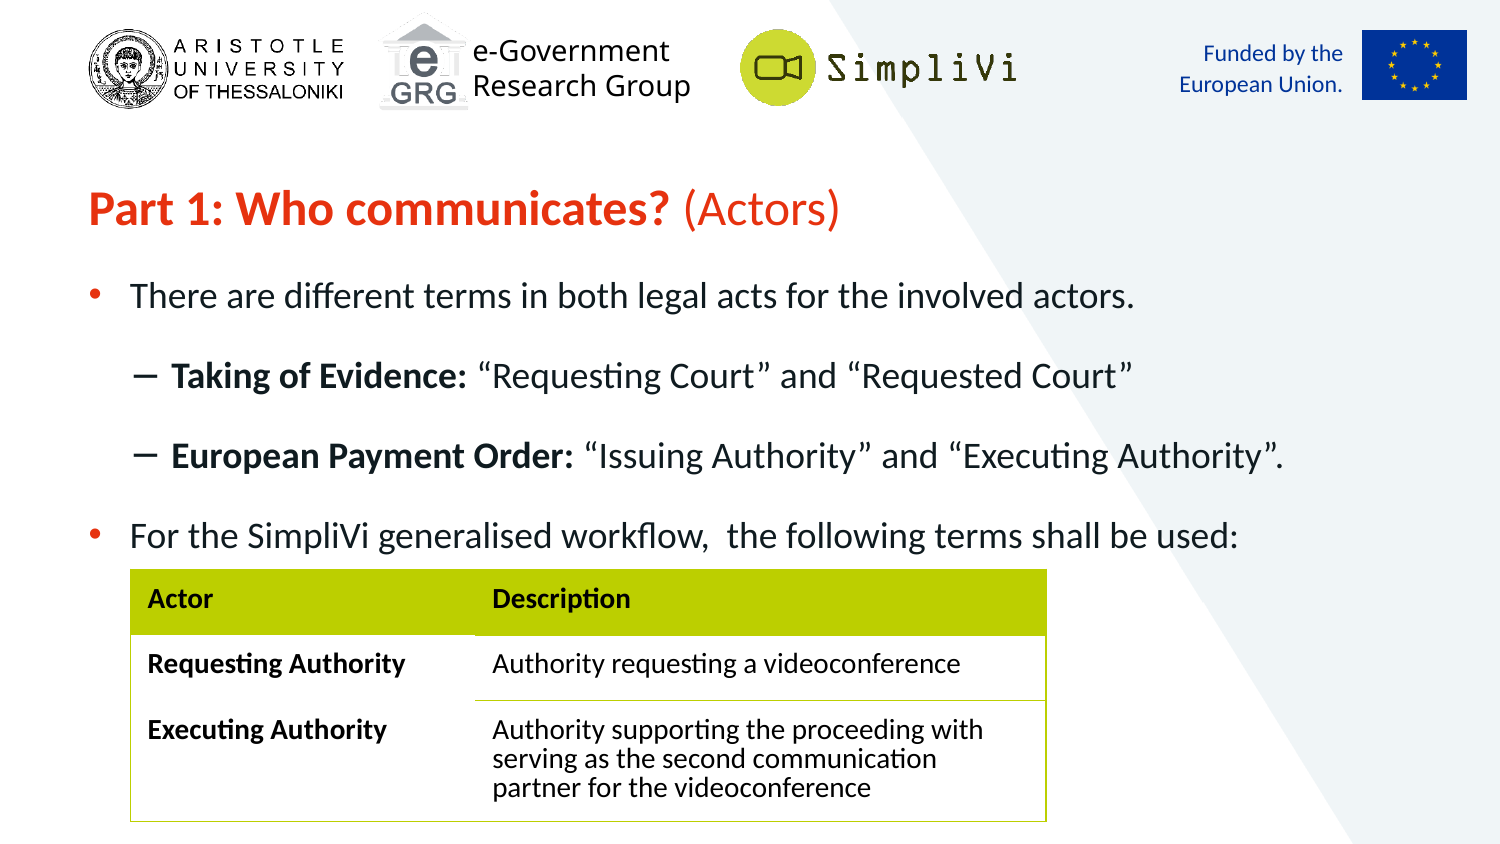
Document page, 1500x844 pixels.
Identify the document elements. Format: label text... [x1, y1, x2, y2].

table_cell Authority supporting the proceeding with serving as the second communication partner for the videoconference [475, 701, 1045, 821]
table_header Description [475, 570, 1045, 634]
picture [0, 0, 1500, 844]
list There are different terms in both legal acts for the involved actors. Taking of Evidence: “Requesting Court” and “Requested Court” European Payment Order: “Issuing Authority” and “Executing Authority”. For the SimpliVi generalised workflow, the following terms shall be used: [88, 266, 1398, 756]
table_header Actor [131, 570, 475, 635]
table_cell Executing Authority [131, 700, 475, 821]
table_cell Requesting Authority [131, 635, 475, 700]
title Part 1: Who communicates? (Actors) [88, 173, 1398, 266]
table_cell Authority requesting a videoconference [475, 636, 1045, 700]
